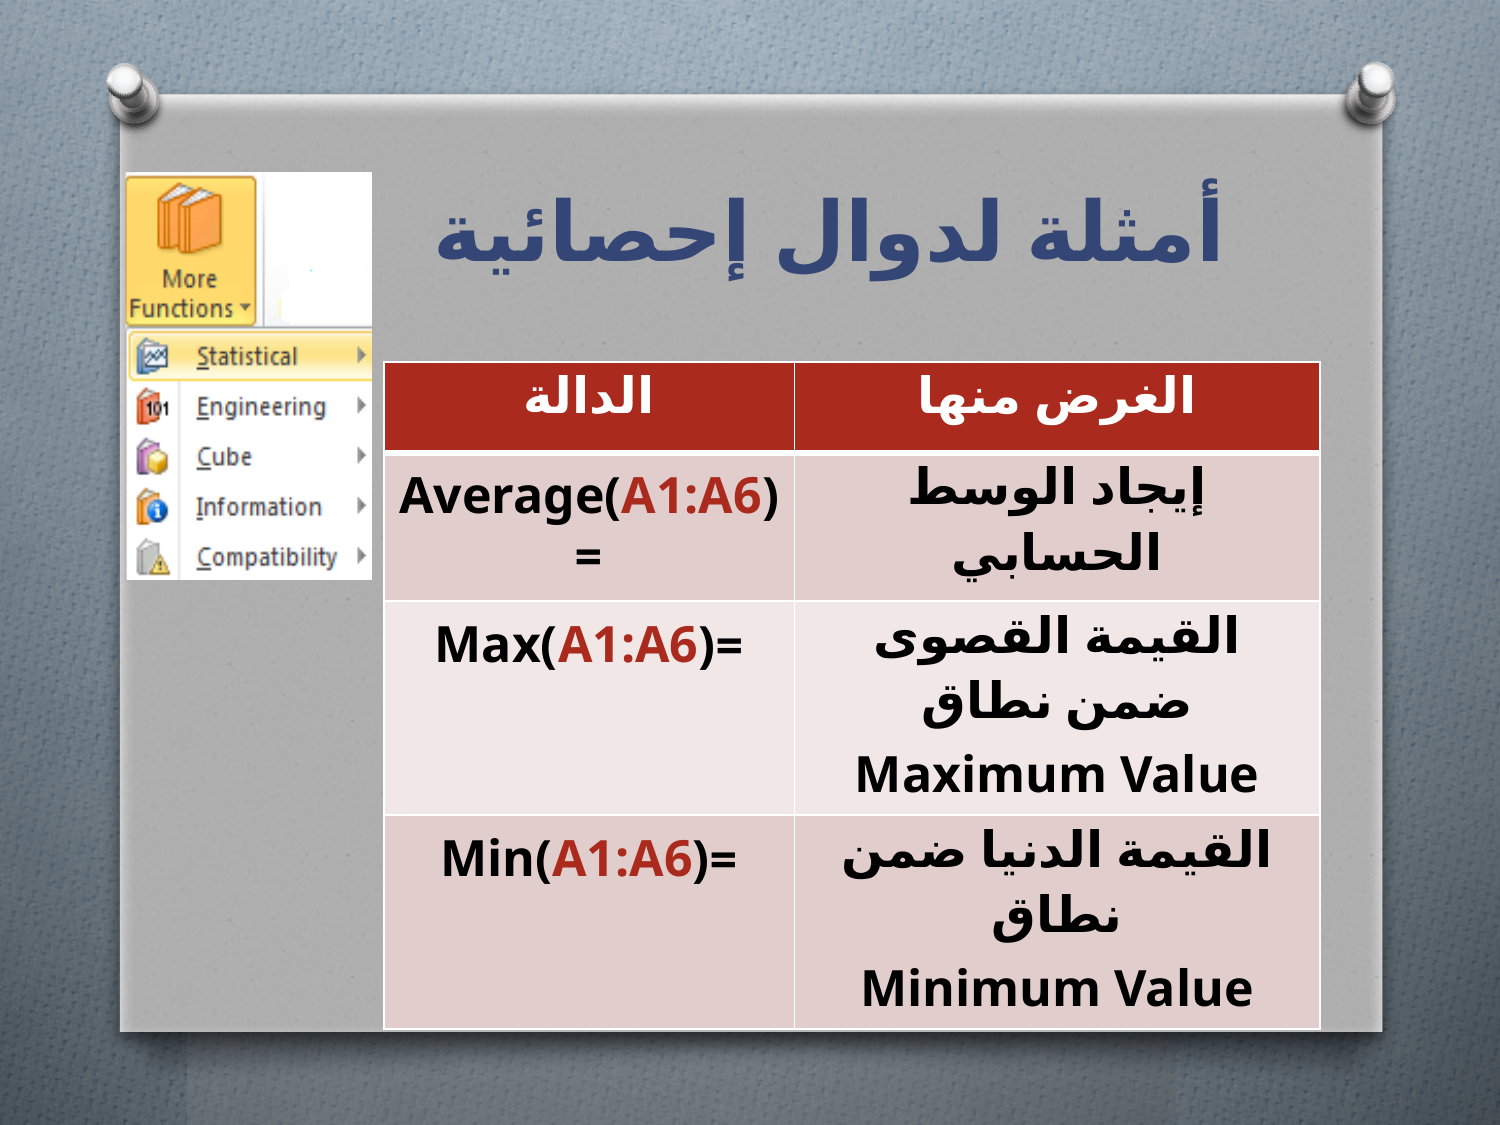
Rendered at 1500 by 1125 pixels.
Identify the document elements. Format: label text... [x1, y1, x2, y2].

table_header الغرض منها [795, 363, 1319, 450]
table_cell =Min(A1:A6) [385, 816, 794, 1028]
table_cell Average(A1:A6)= [385, 456, 794, 600]
table_cell القيمة القصوى ضمن نطاق Maximum Value [795, 602, 1319, 814]
picture [125, 172, 373, 581]
table_header الدالة [385, 363, 794, 450]
table_cell =Max(A1:A6) [385, 602, 794, 814]
picture [1317, 35, 1439, 156]
text_box أمثلة لدوال إحصائية [416, 172, 1243, 303]
table_cell إيجاد الوسط الحسابي [795, 456, 1319, 600]
table_cell القيمة الدنيا ضمن نطاق Minimum Value [795, 816, 1319, 1028]
picture [75, 29, 198, 153]
